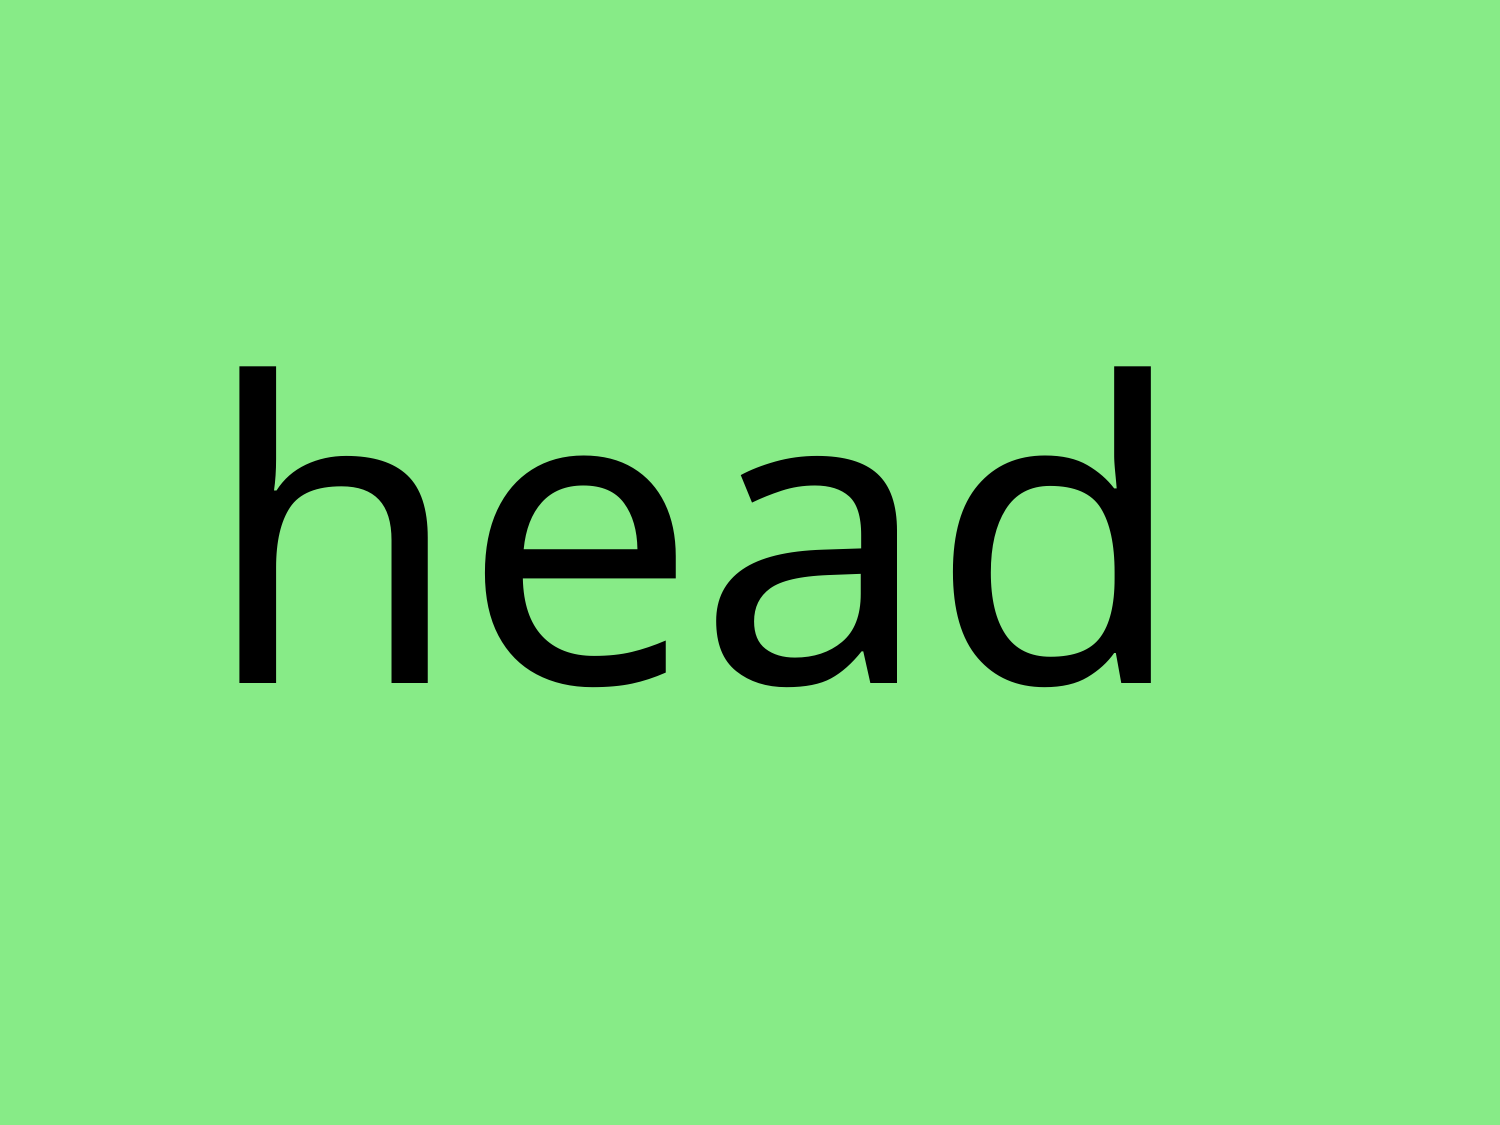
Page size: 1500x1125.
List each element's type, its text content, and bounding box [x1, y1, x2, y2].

text_box head [41, 259, 1459, 775]
